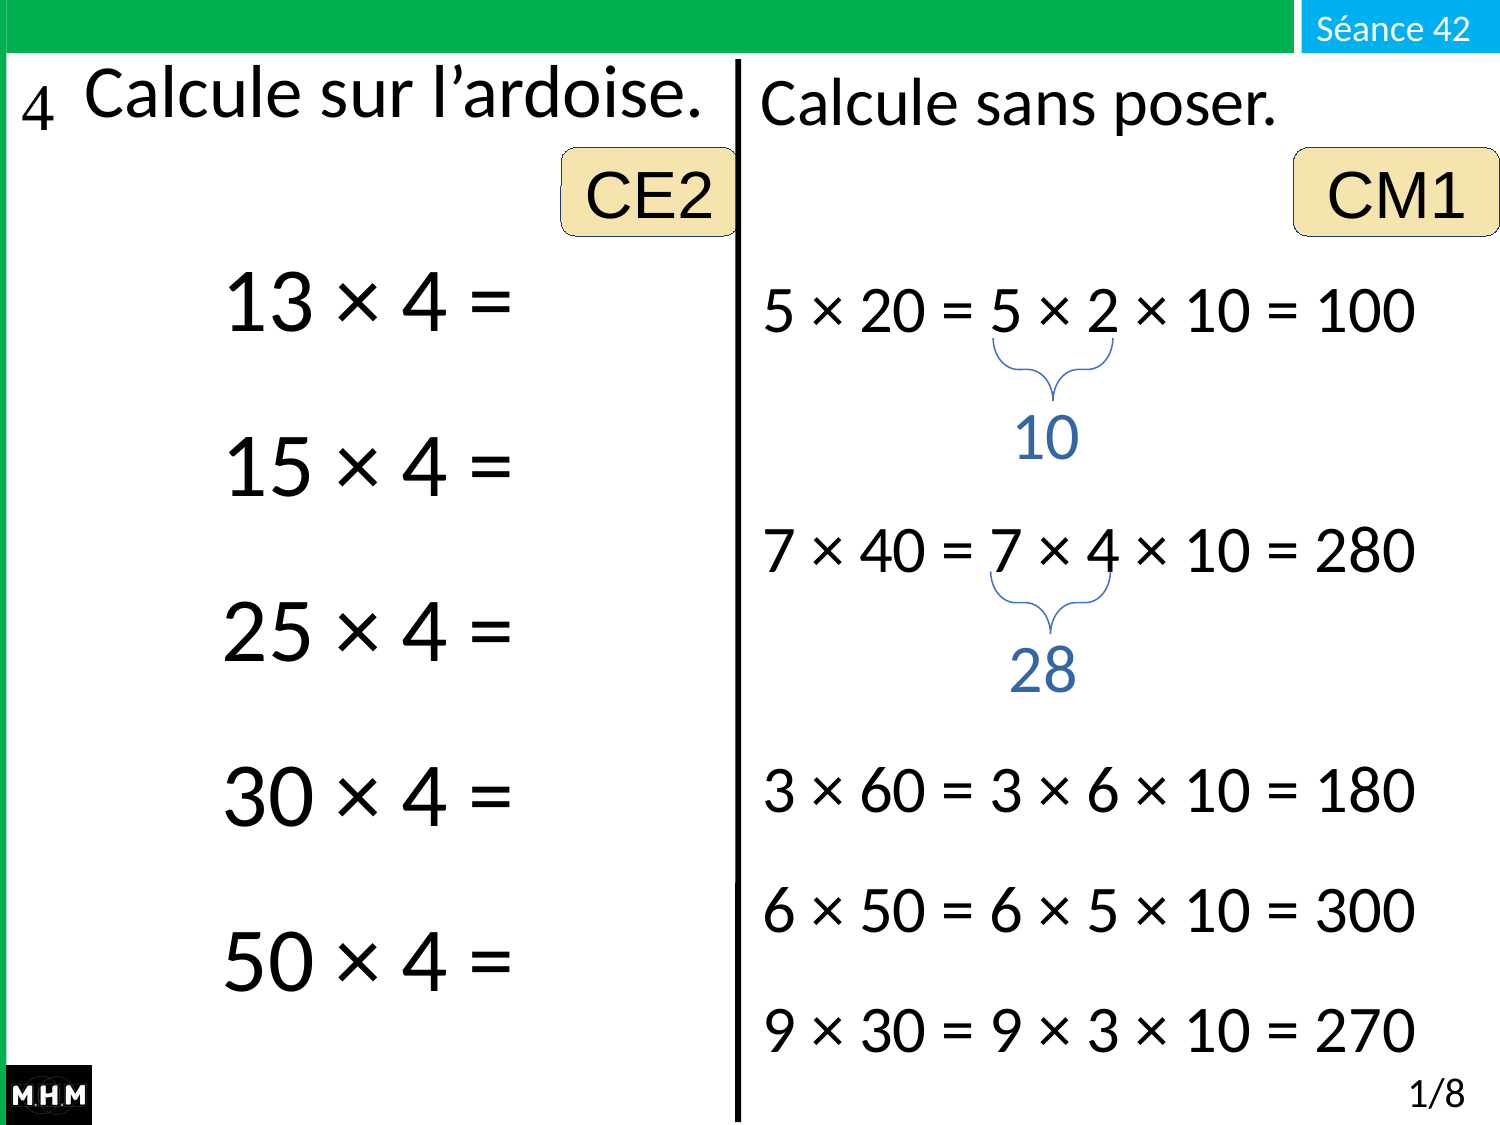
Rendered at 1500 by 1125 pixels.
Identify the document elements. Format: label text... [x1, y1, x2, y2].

list 1/8 [1373, 1074, 1500, 1125]
text_box CE2 [561, 147, 738, 237]
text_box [992, 337, 1114, 482]
text_box CM1 [1293, 147, 1500, 218]
title Calcule sur l’ardoise. [69, 44, 724, 142]
text_box Calcule sans poser. [746, 58, 1452, 148]
text_box 5 × 20 = 5 × 2 × 10 = 100 7 × 40 = 7 × 4 × 10 = 280 3 × 60 = 3 × 6 × 10 = 180 6 × 50 = 6 × 5 × 10 = 300 9 × 30 = 9 × 3 × 10 = 270 [747, 218, 1500, 1074]
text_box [990, 571, 1111, 716]
picture [6, 1065, 92, 1125]
text_box 13 × 4 = 15 × 4 = 25 × 4 = 30 × 4 = 50 × 4 = [58, 177, 678, 1018]
